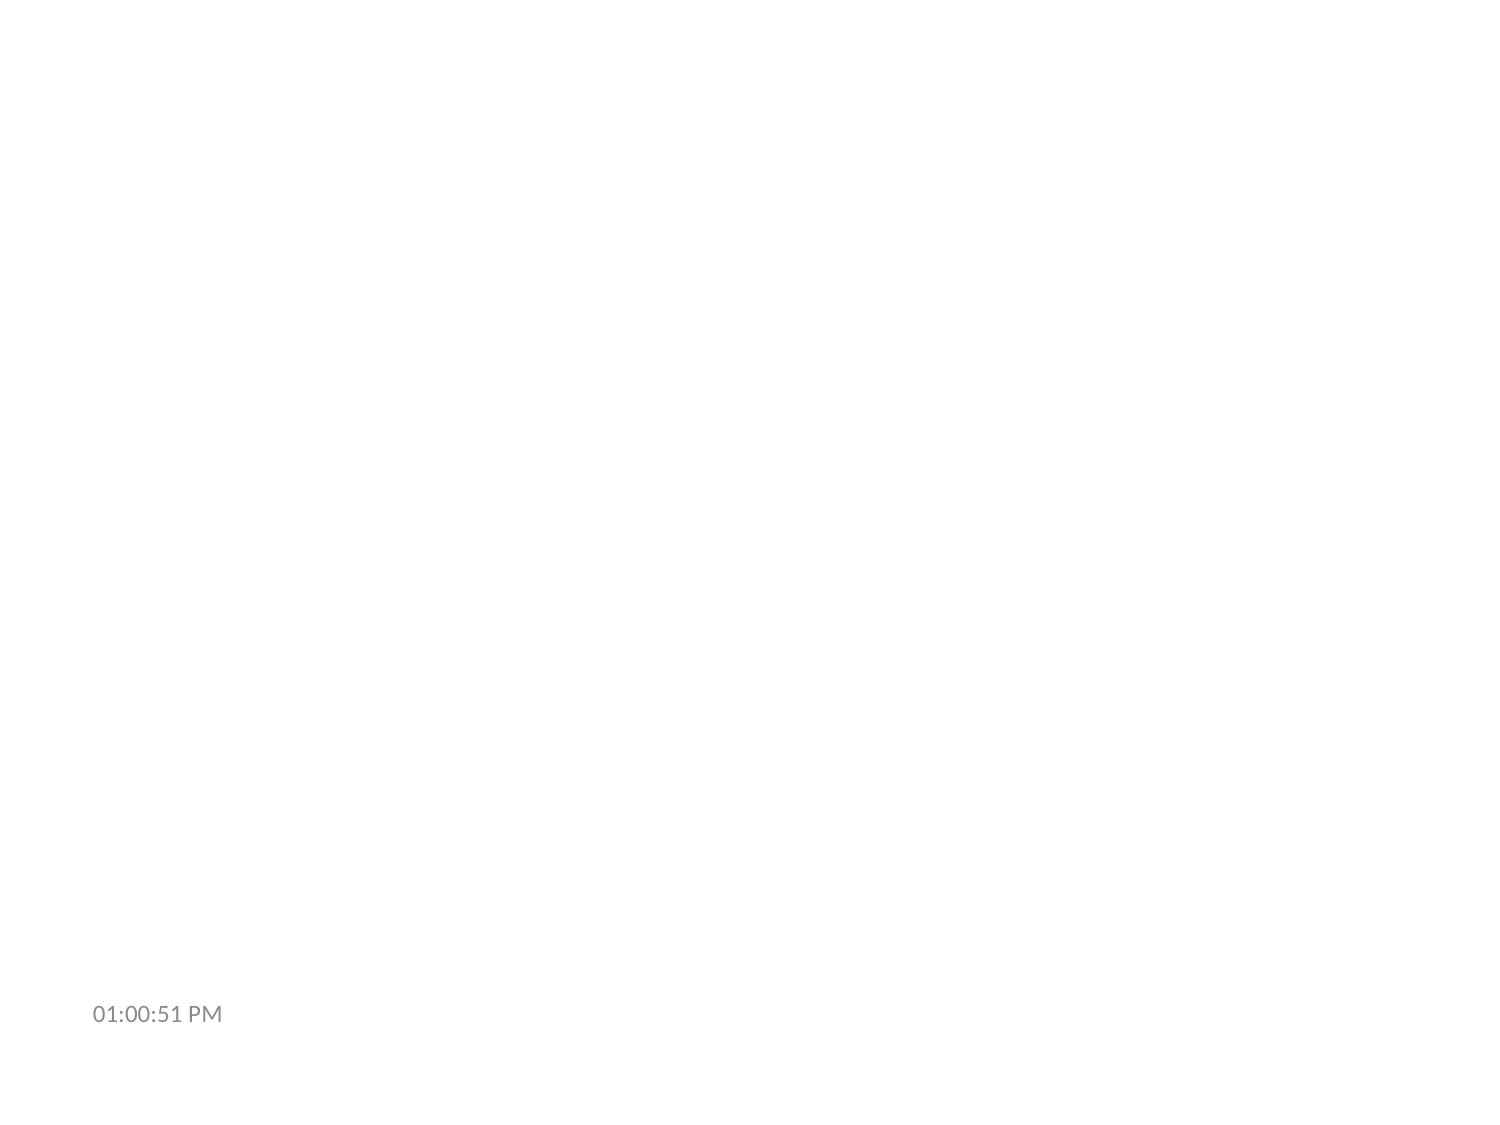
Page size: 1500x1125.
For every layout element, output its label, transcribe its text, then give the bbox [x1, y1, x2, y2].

text_box 3:35:09 PM [77, 982, 428, 1043]
